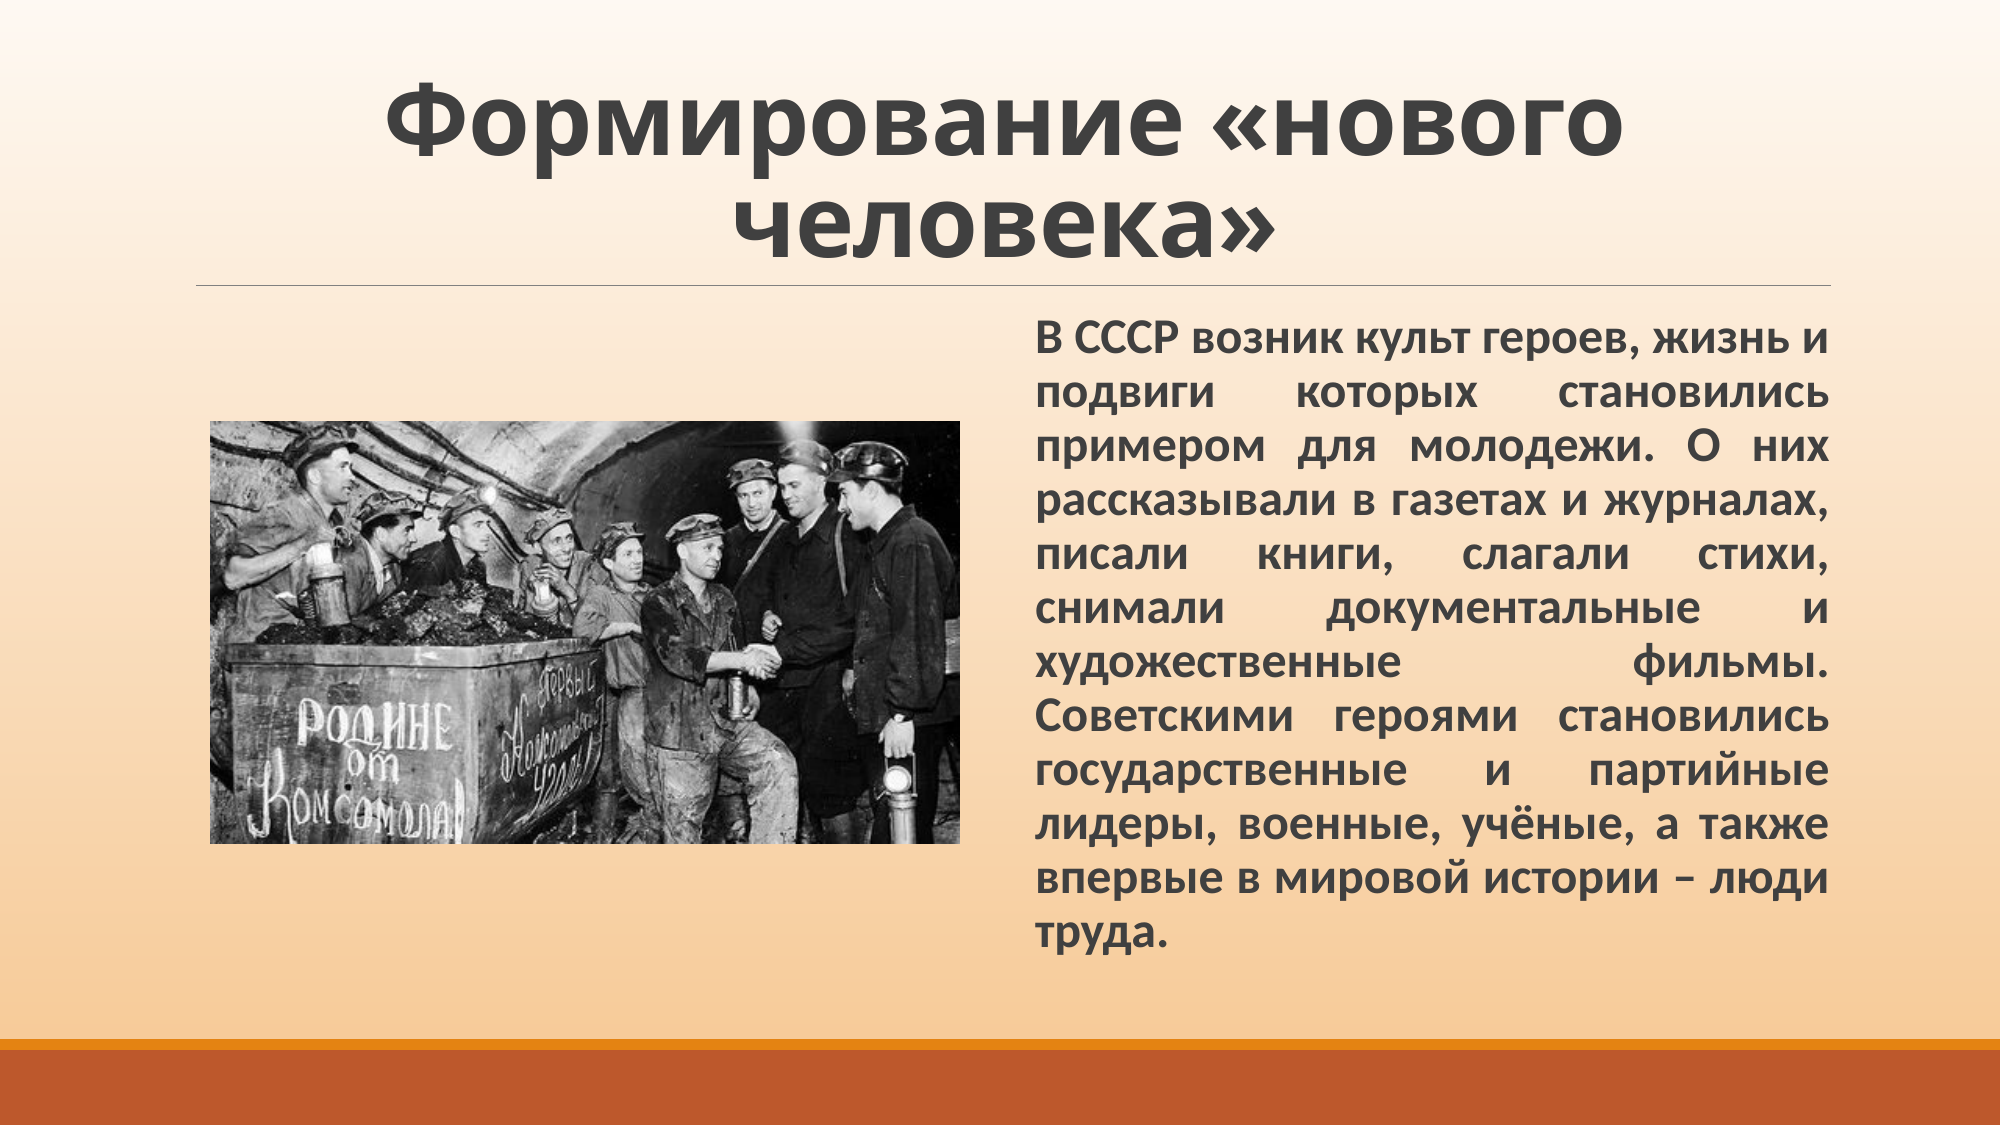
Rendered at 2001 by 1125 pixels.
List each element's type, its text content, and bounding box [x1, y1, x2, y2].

title Формирование «нового человека» [180, 47, 1830, 285]
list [209, 421, 961, 845]
list В СССР возник культ героев, жизнь и подвиги которых становились примером для молодежи. О них рассказывали в газетах и журналах, писали книги, слагали стихи, снимали документальные и художественные фильмы. Советскими героями становились государственные и партийные лидеры, военные, учёные, а также впервые в мировой истории – люди труда. [1020, 302, 1830, 963]
